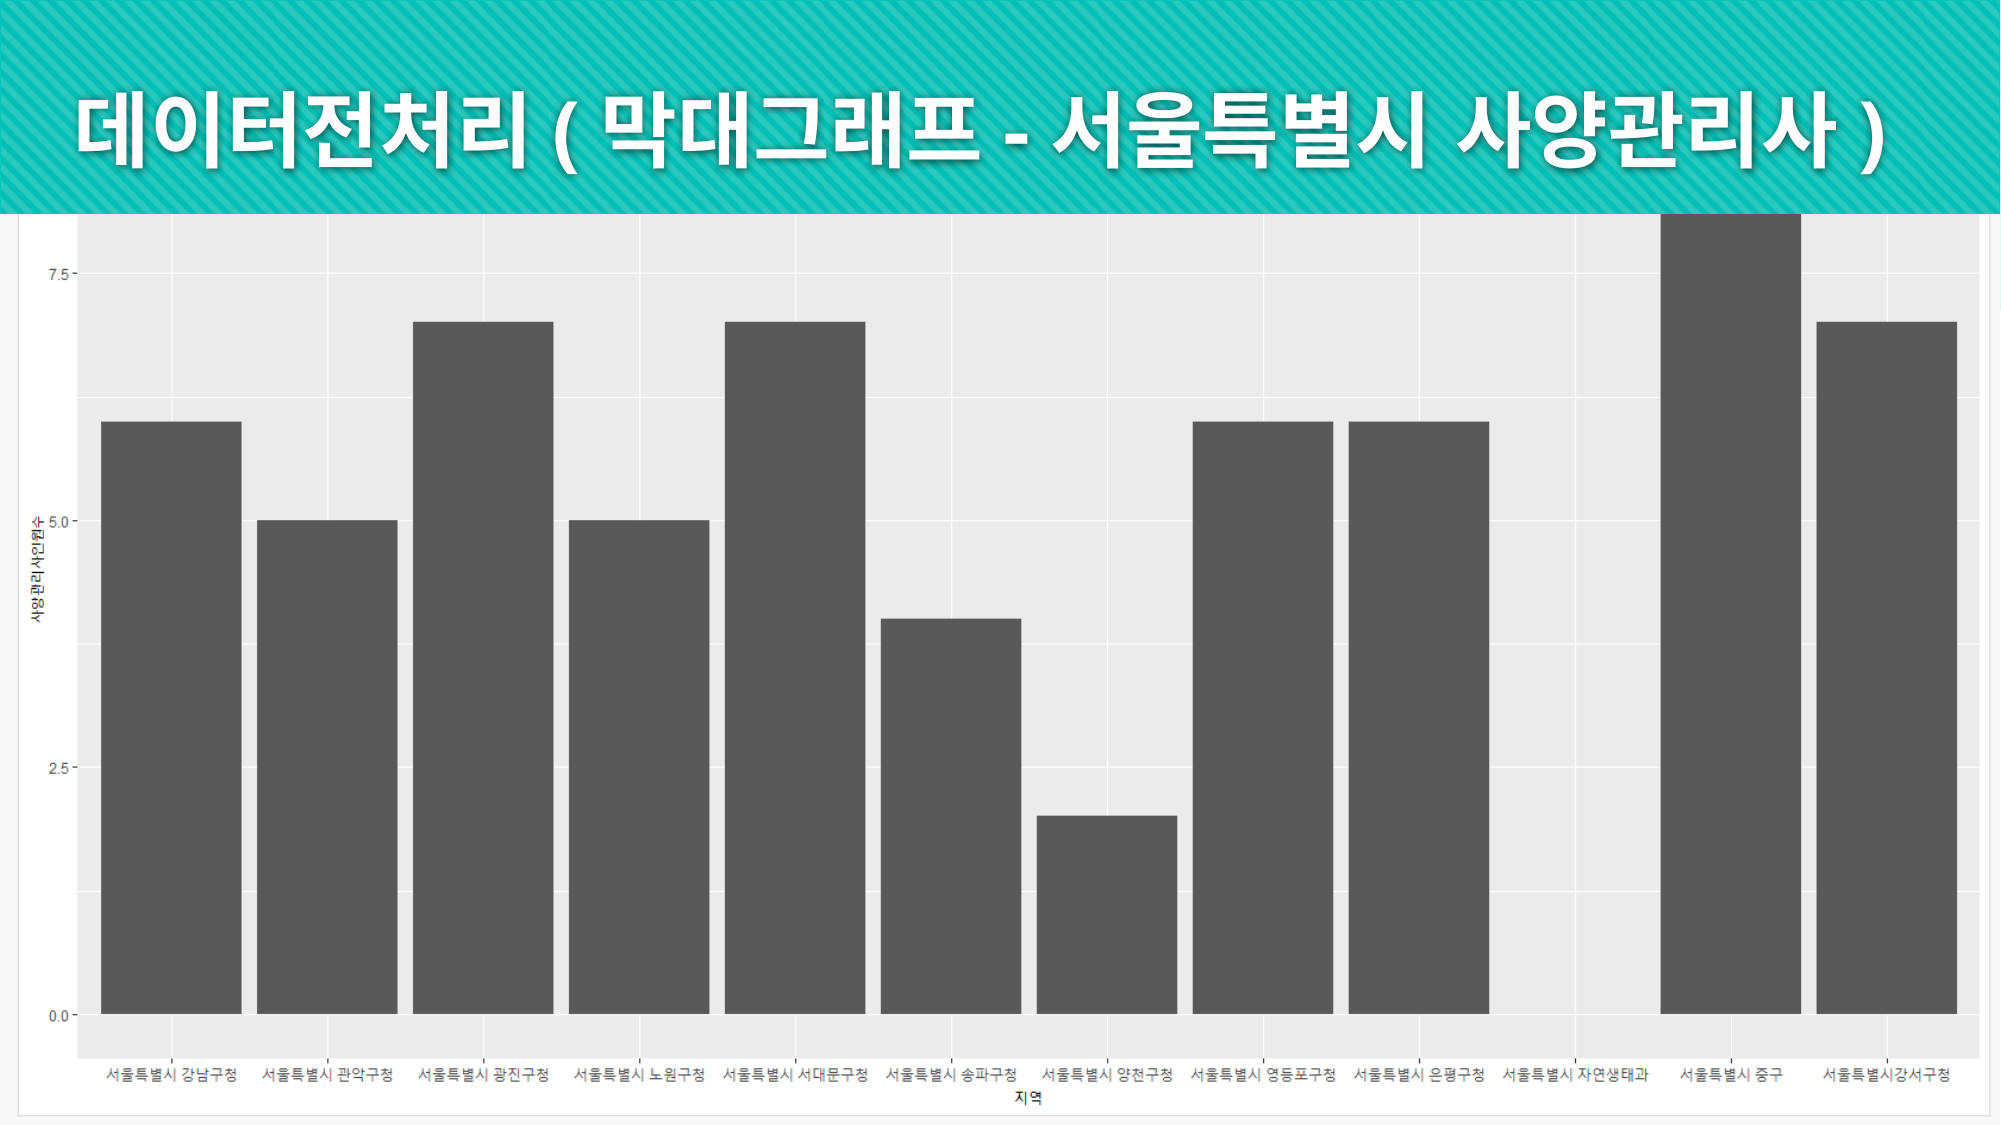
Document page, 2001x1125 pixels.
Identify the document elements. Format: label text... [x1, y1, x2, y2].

title 데이터전처리(막대그래프-서울특별시 사양관리사) [58, 26, 2000, 186]
picture [0, 214, 2000, 1125]
